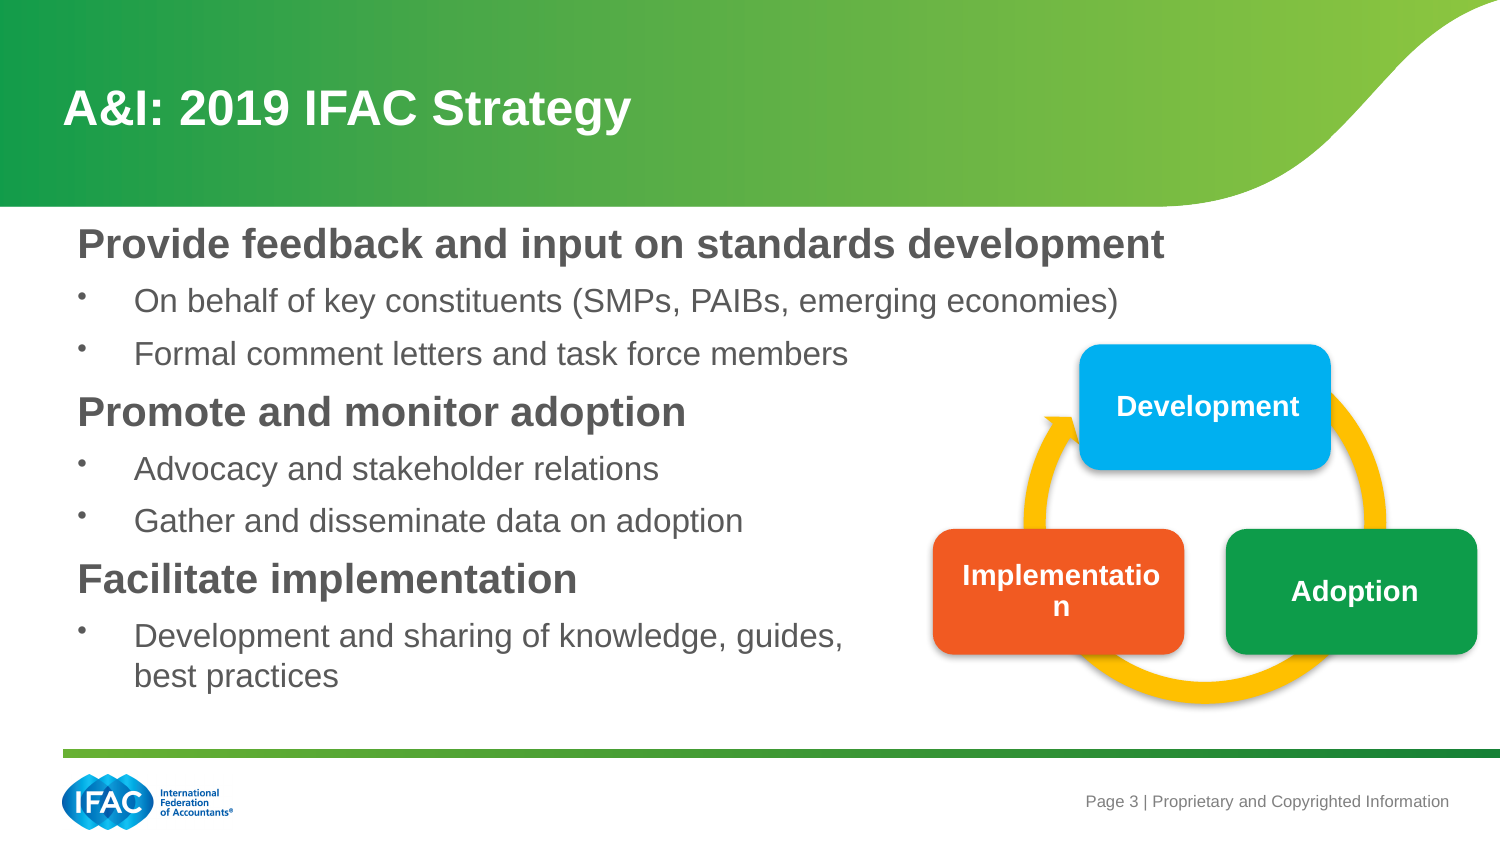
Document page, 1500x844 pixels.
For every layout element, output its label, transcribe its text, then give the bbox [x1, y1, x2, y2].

picture [111, 774, 123, 778]
picture [92, 774, 105, 778]
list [932, 279, 1478, 789]
picture [93, 826, 104, 830]
picture [0, 0, 1500, 207]
title A&I: 2019 IFAC Strategy [62, 72, 1300, 139]
picture [62, 774, 86, 830]
picture [129, 774, 233, 830]
text_box Provide feedback and input on standards development On behalf of key constituents (SMPs, PAIBs, emerging economies) Formal comment letters and task force members Promote and monitor adoption Advocacy and stakeholder relations Gather and disseminate data on adoption Facilitate implementation Development and sharing of knowledge, guides, best practices [62, 209, 1195, 760]
picture [77, 785, 140, 819]
